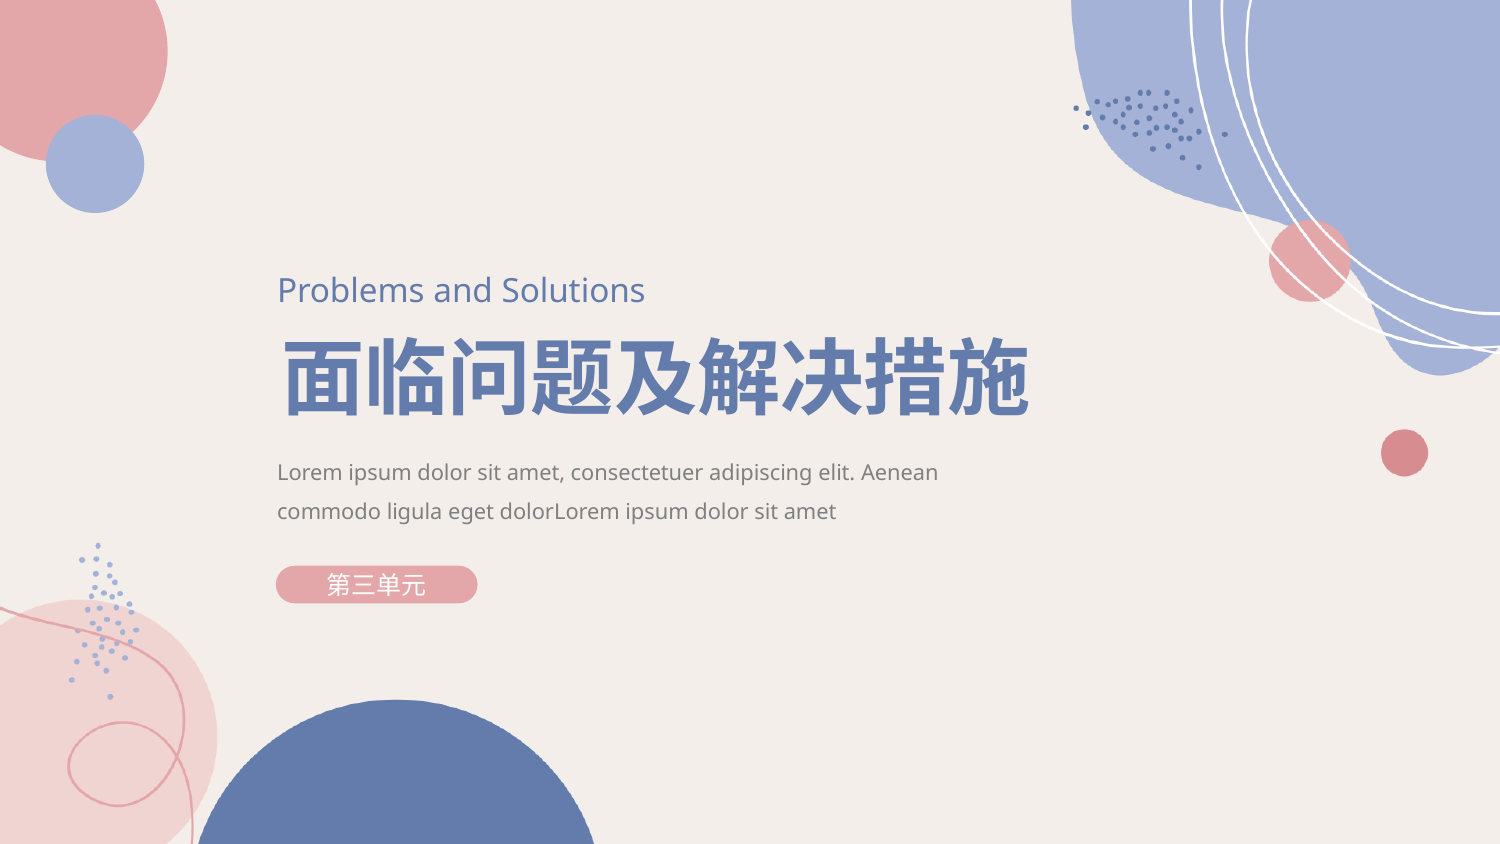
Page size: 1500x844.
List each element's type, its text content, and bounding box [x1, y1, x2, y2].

text_box 面临问题及解决措施 [266, 317, 1046, 433]
text_box Lorem ipsum dolor sit amet, consectetuer adipiscing elit. Aenean commodo ligula eget dolorLorem ipsum dolor sit amet [262, 438, 1060, 532]
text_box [0, 0, 168, 213]
picture [0, 0, 1500, 844]
text_box 第三单元 [274, 564, 479, 605]
text_box Problems and Solutions [262, 262, 1179, 317]
